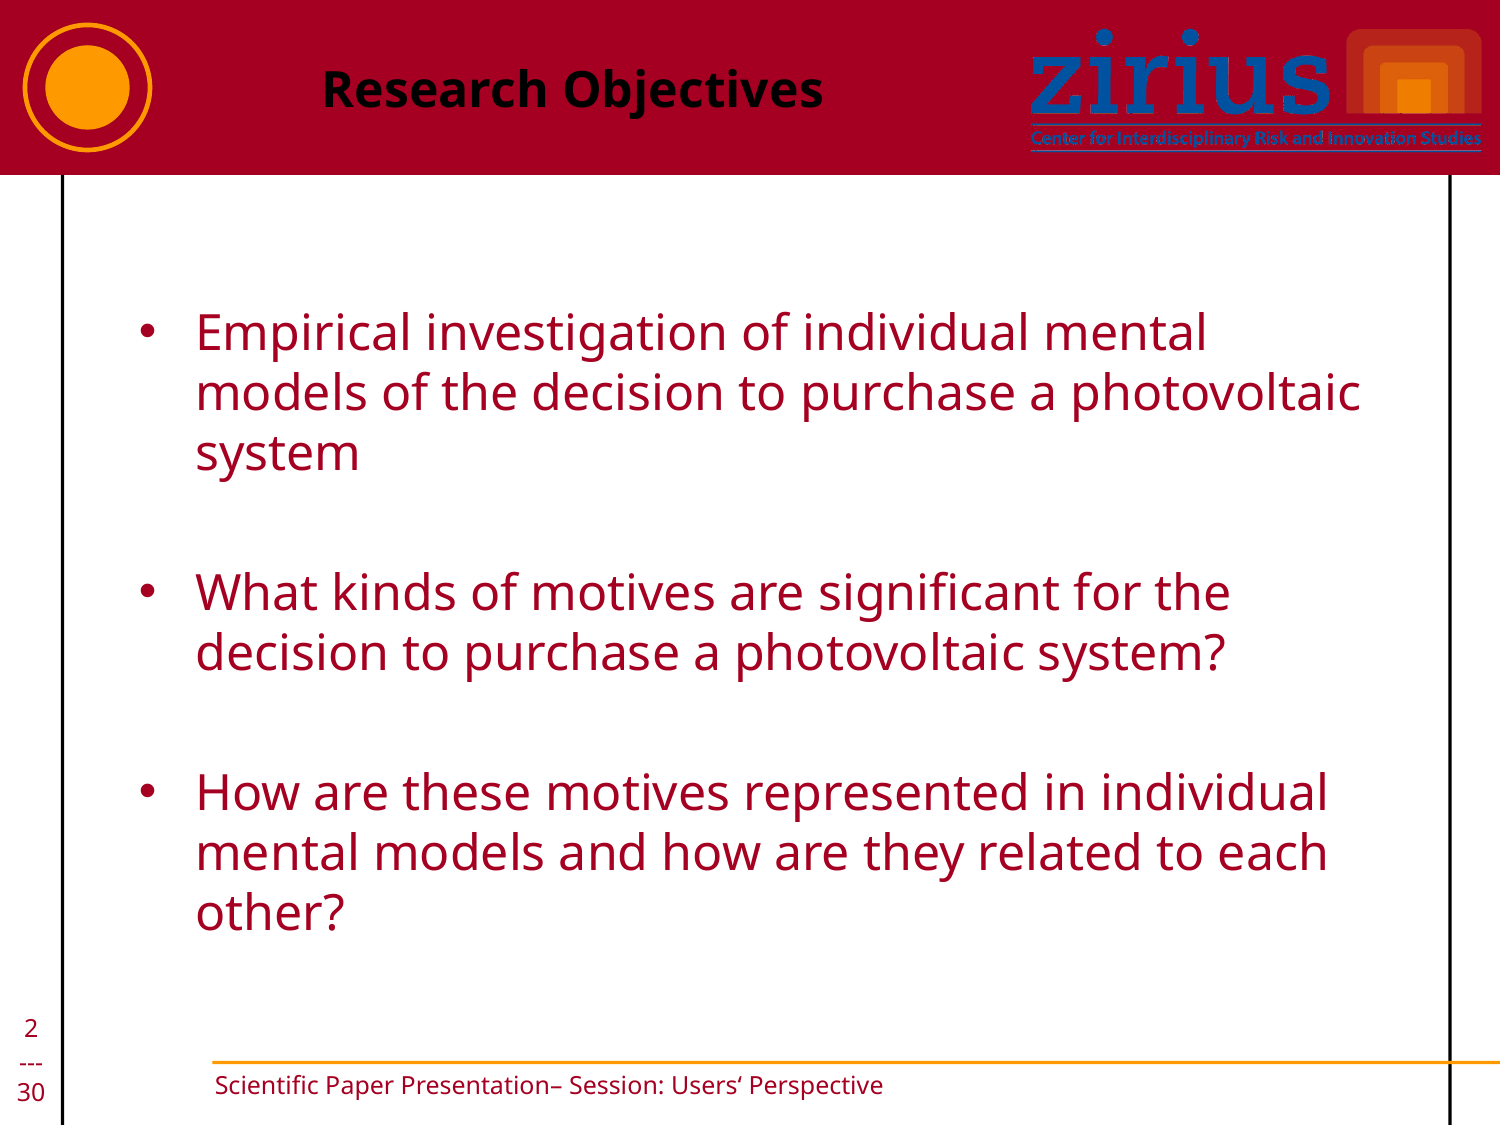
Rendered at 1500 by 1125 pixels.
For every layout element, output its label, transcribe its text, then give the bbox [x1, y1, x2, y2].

list Empirical investigation of individual mental models of the decision to purchase a photovoltaic system What kinds of motives are significant for the decision to purchase a photovoltaic system? How are these motives represented in individual mental models and how are they related to each other? [123, 255, 1400, 1056]
slide_number 2 --- 30 [0, 1012, 63, 1125]
picture [1012, 15, 1500, 166]
text_box Research Objectives [159, 49, 987, 125]
